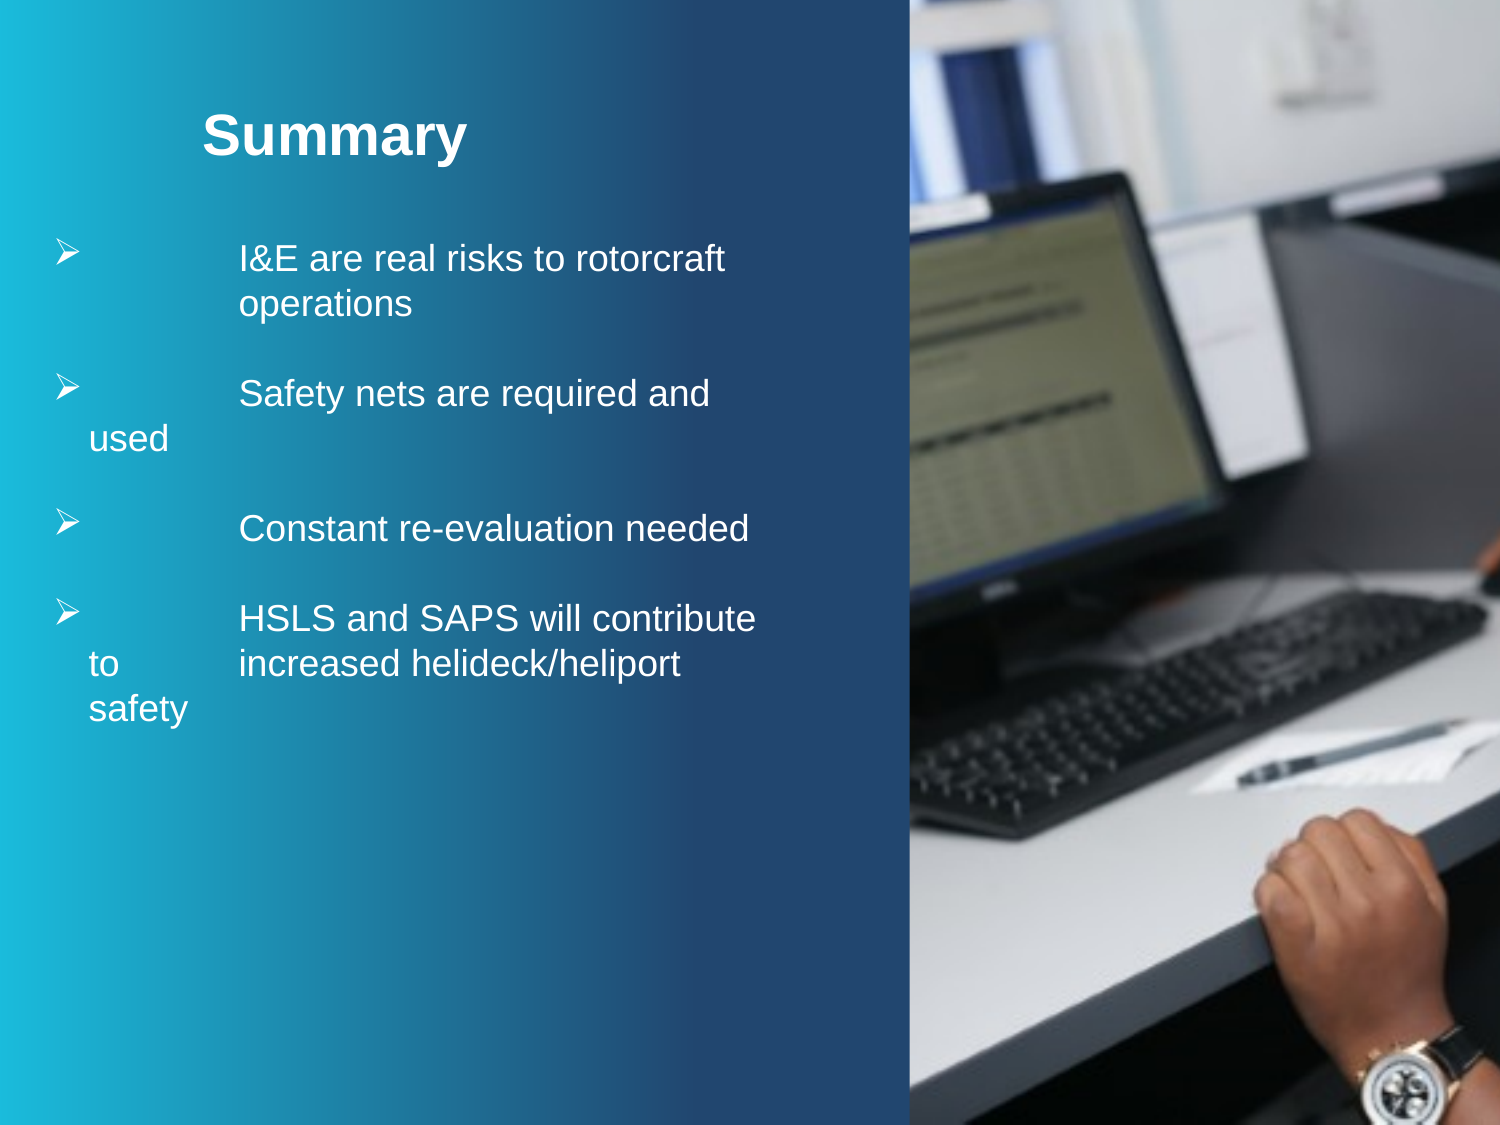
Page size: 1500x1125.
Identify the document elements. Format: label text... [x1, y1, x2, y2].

picture [909, 0, 1500, 1125]
text_box Summary [52, 66, 832, 373]
text_box I&E are real risks to rotorcraft operations Safety nets are required and used Constant re-evaluation needed HSLS and SAPS will contribute to increased helideck/heliport safety [38, 226, 789, 737]
